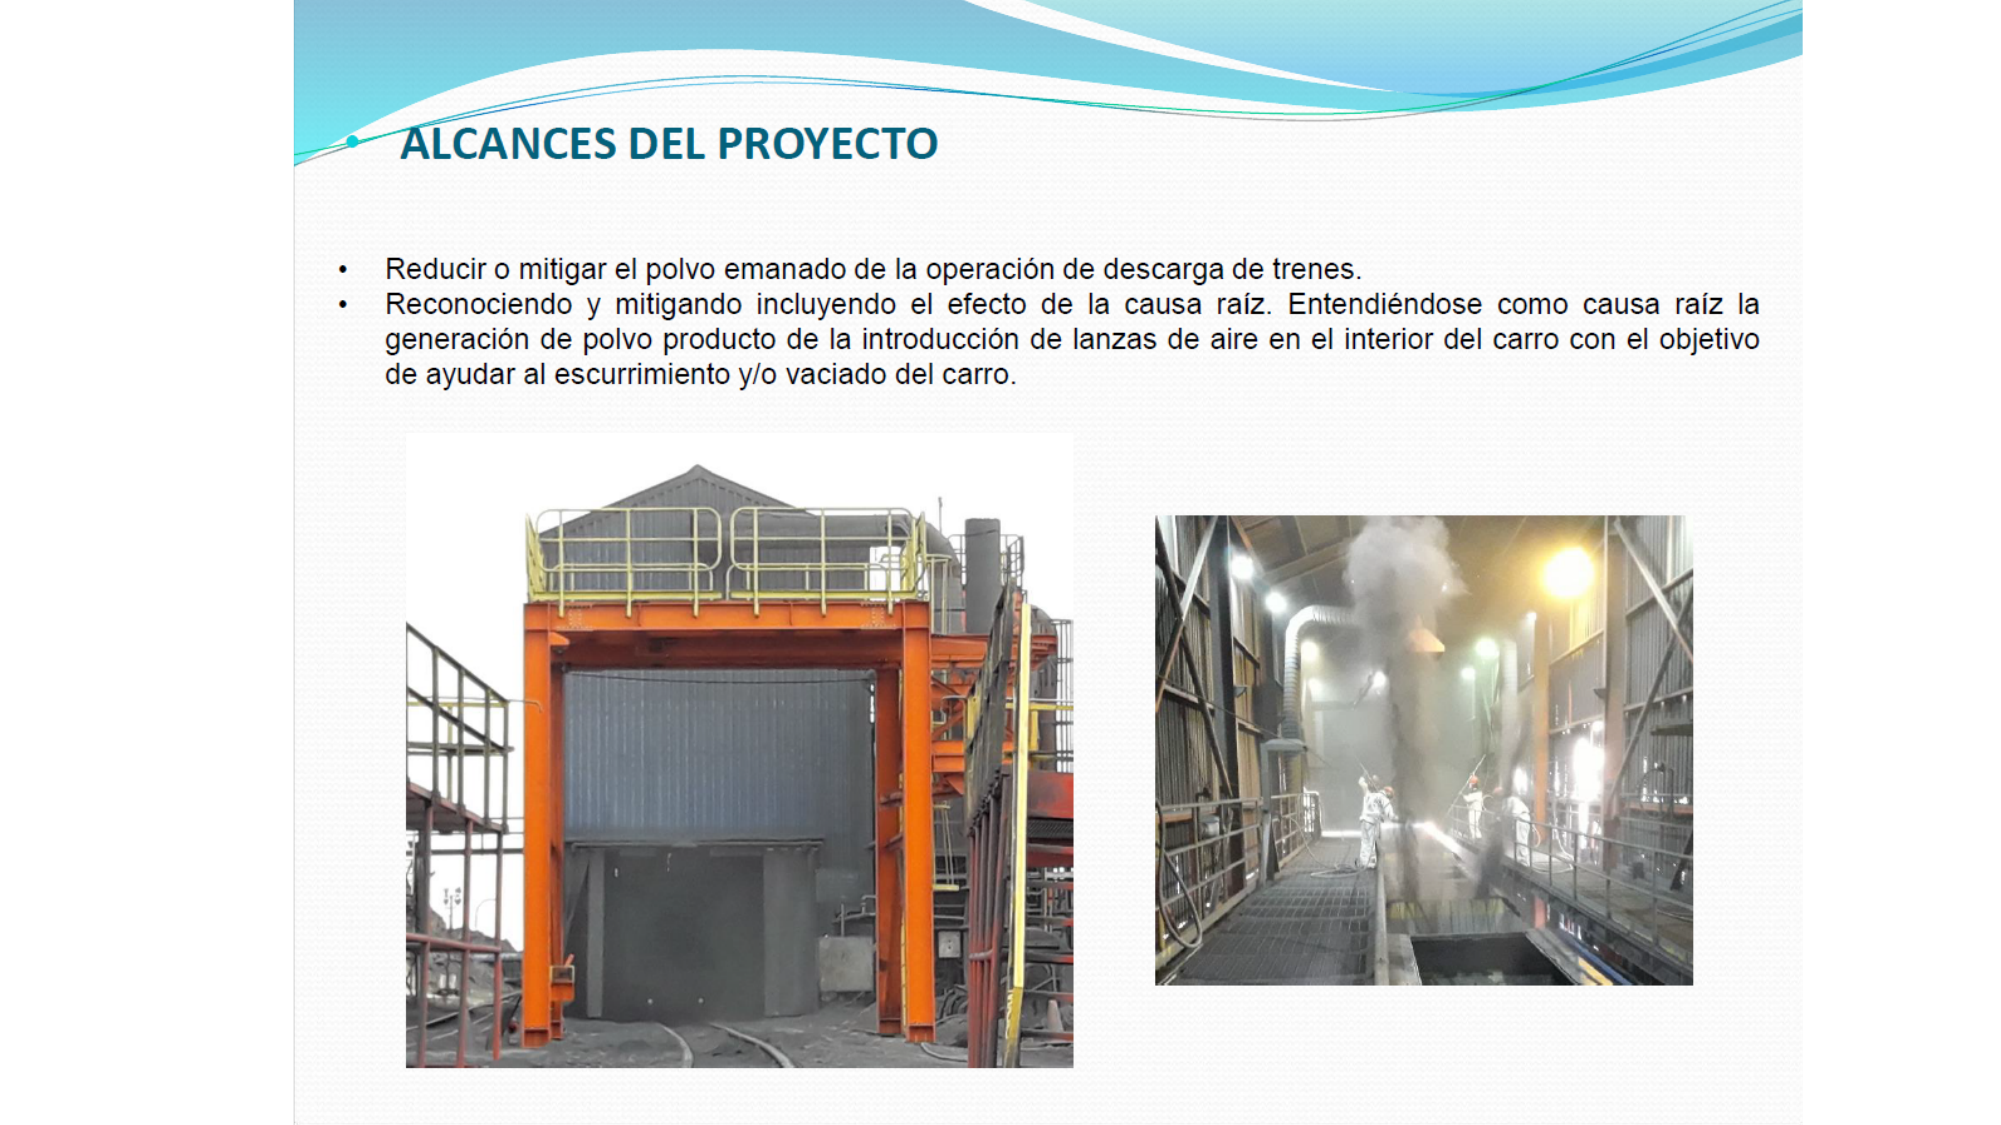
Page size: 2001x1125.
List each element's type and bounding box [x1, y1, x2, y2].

picture [293, 0, 1803, 1125]
